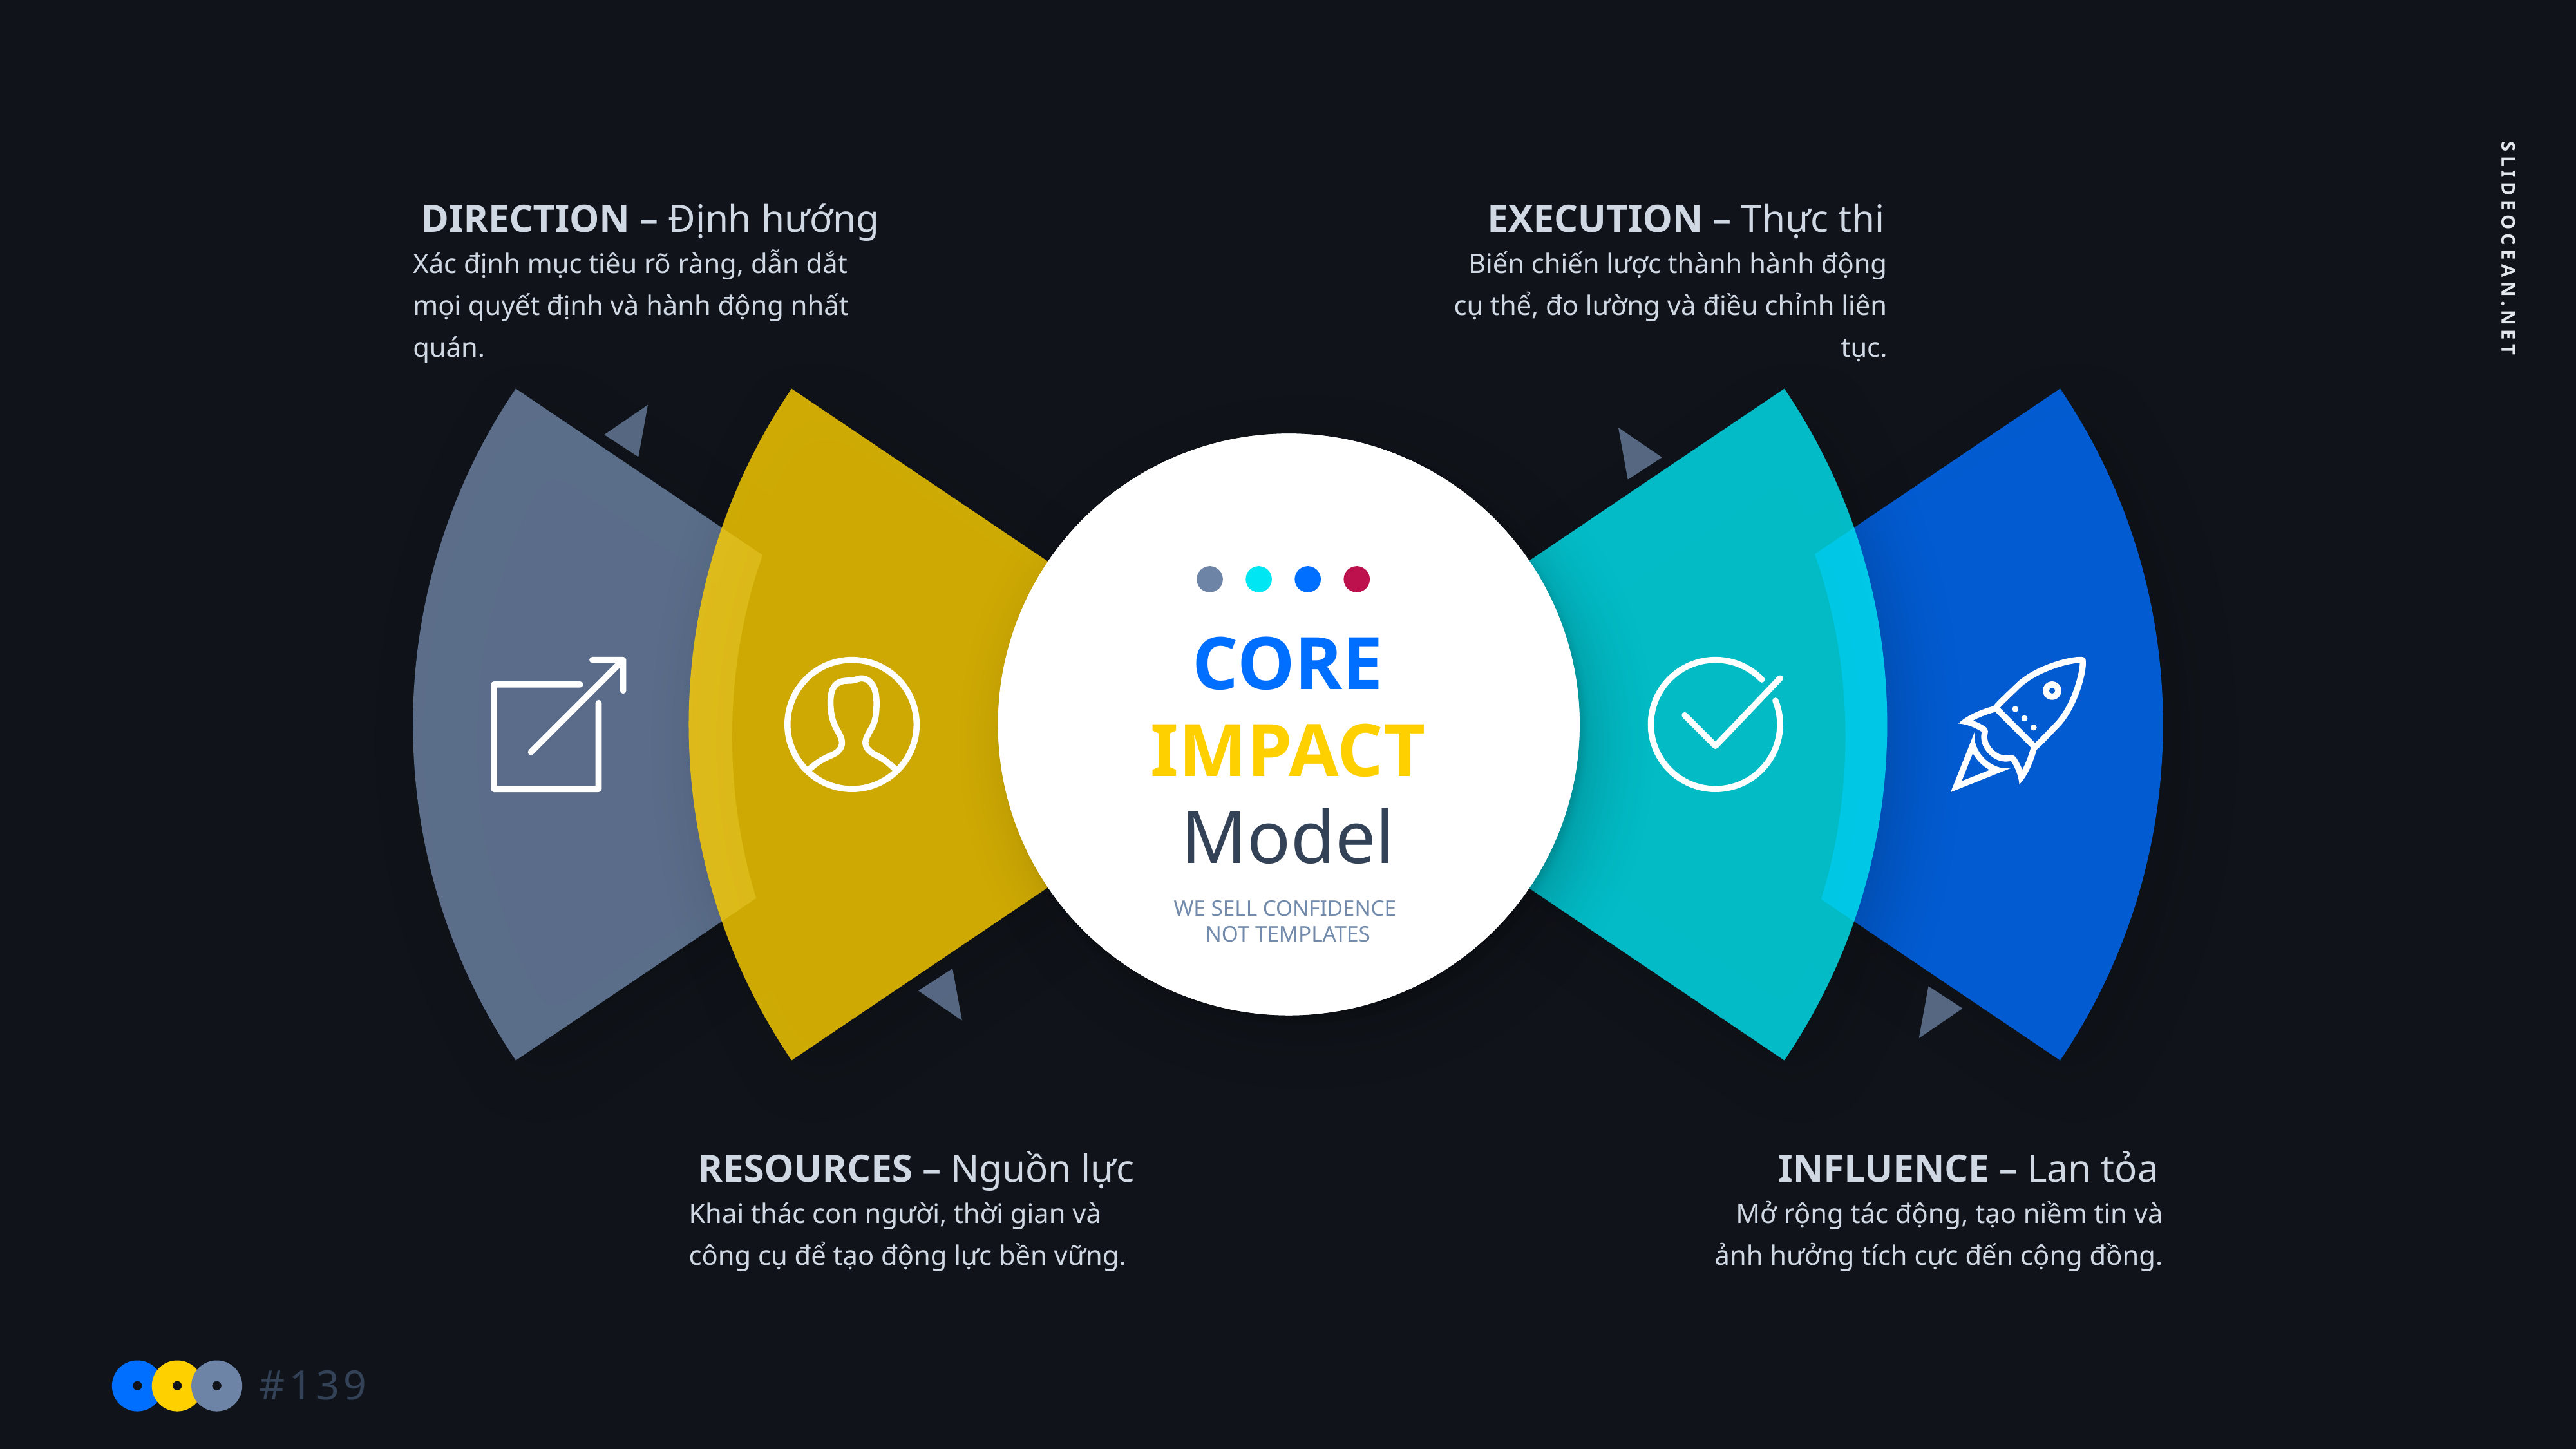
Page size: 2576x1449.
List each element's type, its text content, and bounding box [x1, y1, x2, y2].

text_box [1917, 984, 1965, 1041]
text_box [1432, 173, 1888, 327]
text_box [687, 387, 1044, 1062]
text_box [1195, 565, 1224, 594]
text_box [1558, 387, 1888, 1062]
text_box [916, 967, 964, 1023]
text_box [412, 387, 715, 1062]
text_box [688, 1122, 1144, 1276]
text_box [1951, 732, 2011, 793]
text_box [784, 656, 920, 793]
text_box CORE IMPACT Model [1141, 612, 1435, 883]
text_box [1958, 656, 2086, 785]
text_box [1708, 1122, 2164, 1276]
text_box [1293, 565, 1322, 594]
text_box [491, 681, 602, 793]
text_box WE SELL CONFIDENCE NOT TEMPLATES [1164, 890, 1412, 951]
text_box [602, 402, 650, 459]
text_box [997, 432, 1581, 1017]
text_box [527, 656, 627, 755]
text_box [1890, 387, 2164, 1062]
text_box [1616, 425, 1664, 482]
text_box [1647, 656, 1783, 793]
text_box [1244, 565, 1273, 594]
text_box #139 [259, 1359, 435, 1408]
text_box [412, 173, 888, 368]
text_box [1342, 565, 1371, 594]
